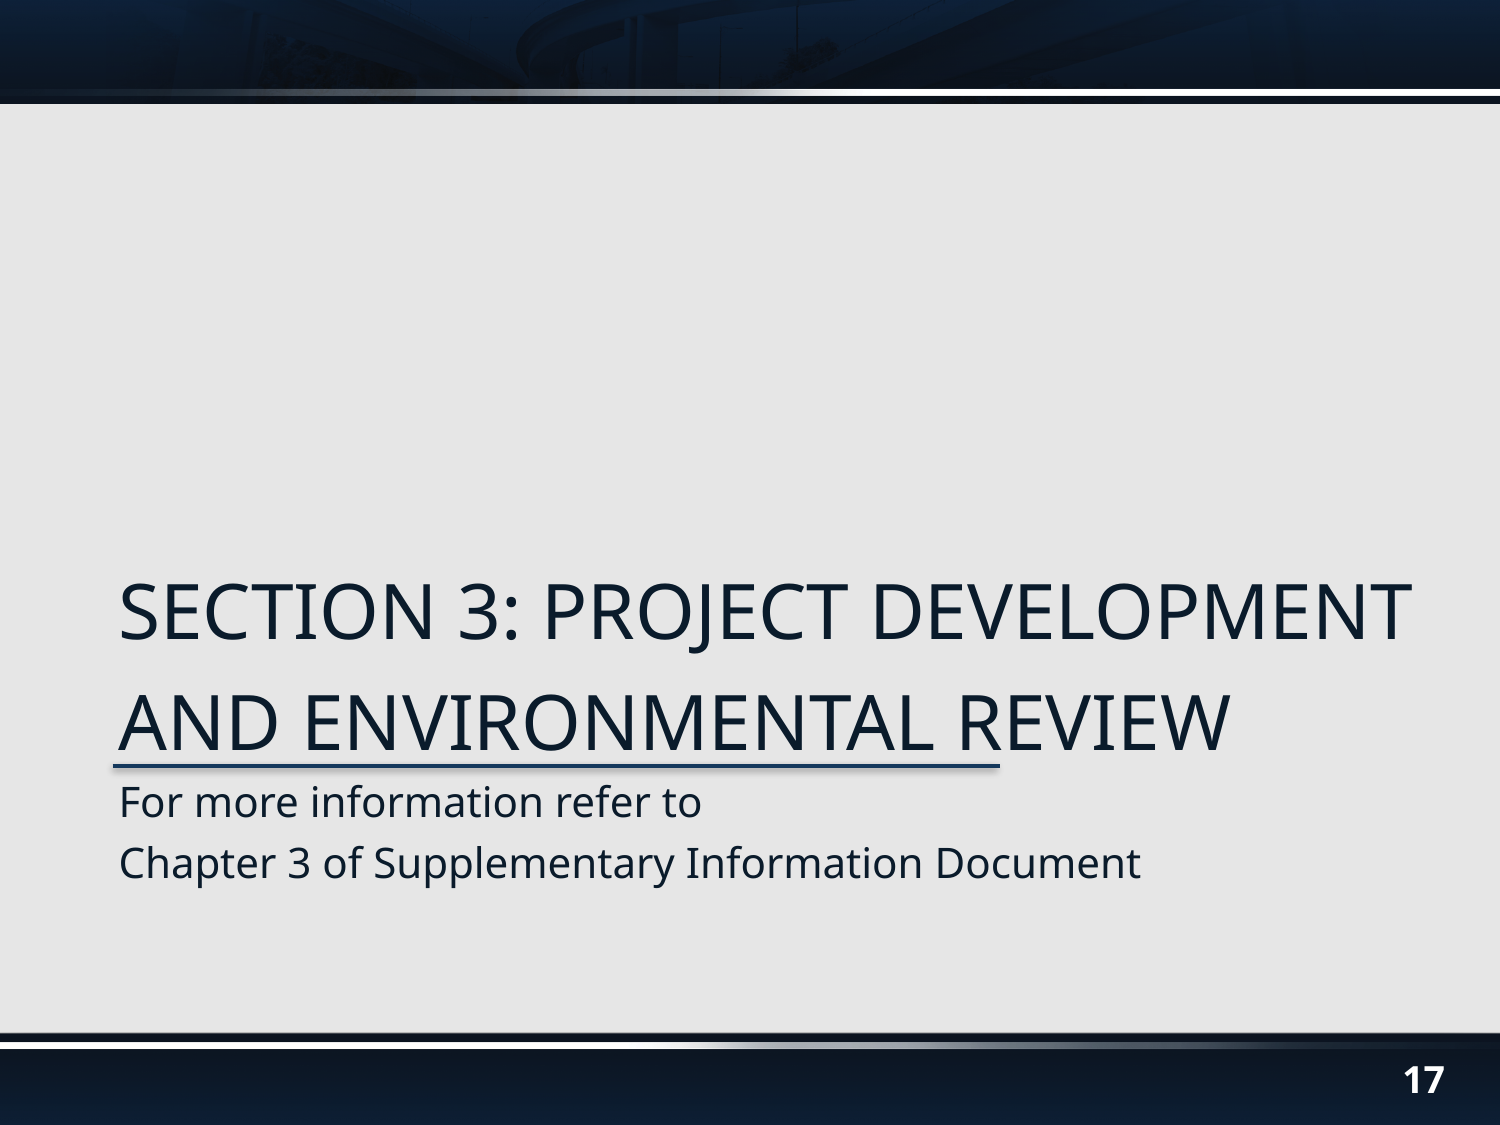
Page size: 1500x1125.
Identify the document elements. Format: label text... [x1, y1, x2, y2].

picture [0, 1032, 1500, 1125]
picture [0, 0, 1500, 104]
title Section 3: Project Development and Environmental Review For more information refer to Chapter 3 of Supplementary Information Document [118, 537, 1488, 900]
